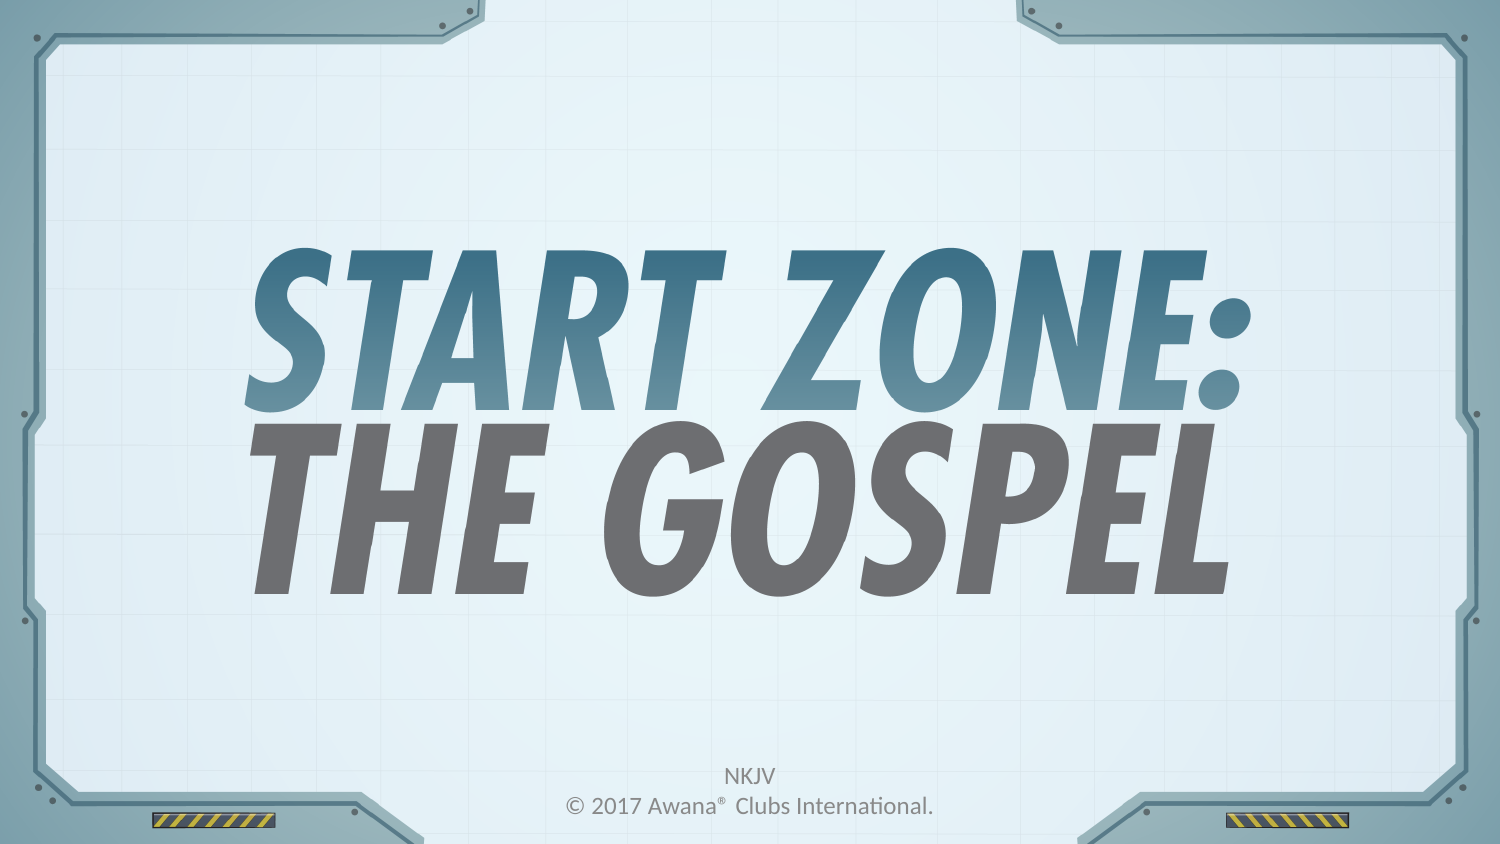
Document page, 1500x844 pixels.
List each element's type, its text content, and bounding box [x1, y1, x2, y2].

picture [0, 0, 1500, 844]
footer NKJV © 2017 Awana® Clubs International. [512, 782, 988, 828]
